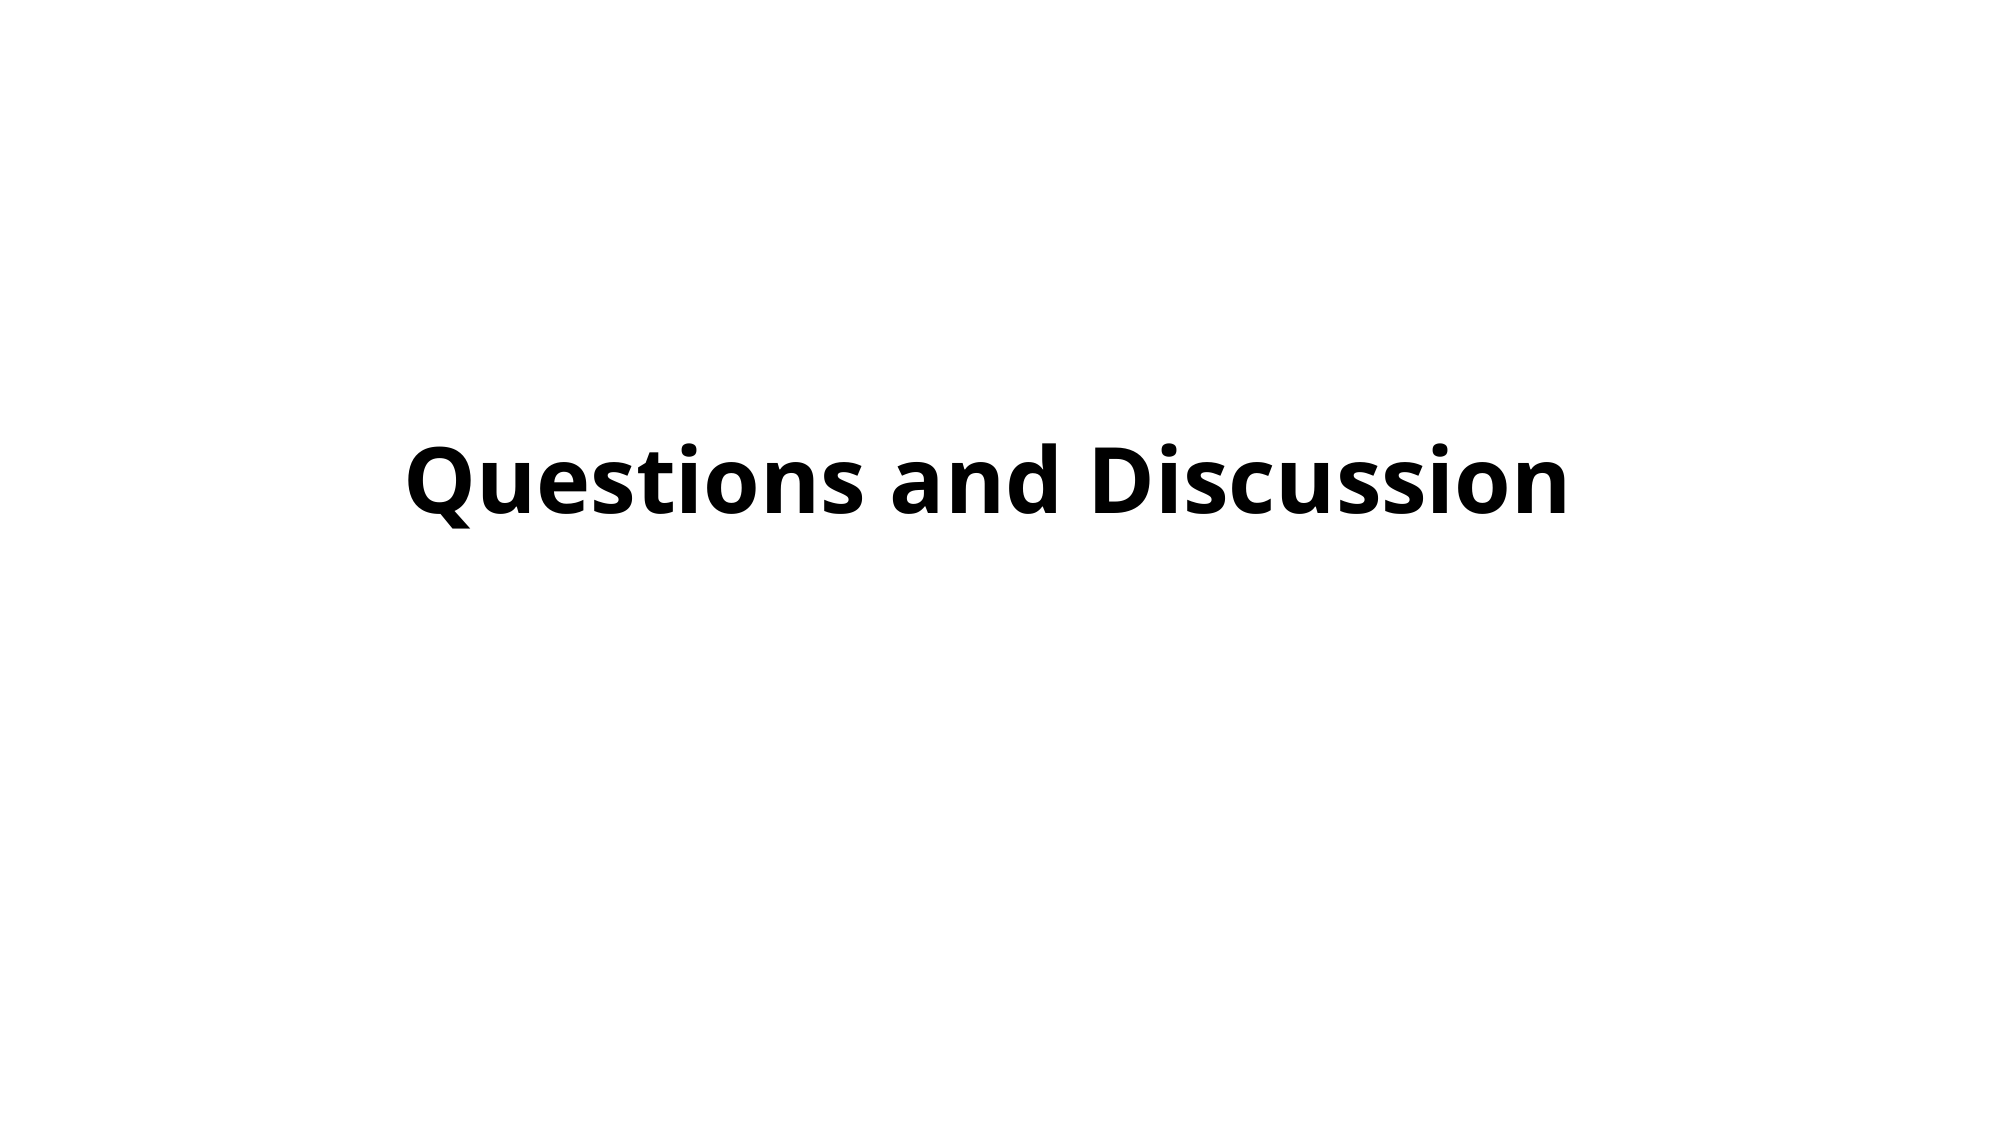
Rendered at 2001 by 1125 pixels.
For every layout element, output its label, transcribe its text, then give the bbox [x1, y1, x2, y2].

title Questions and Discussion [137, 375, 1863, 593]
